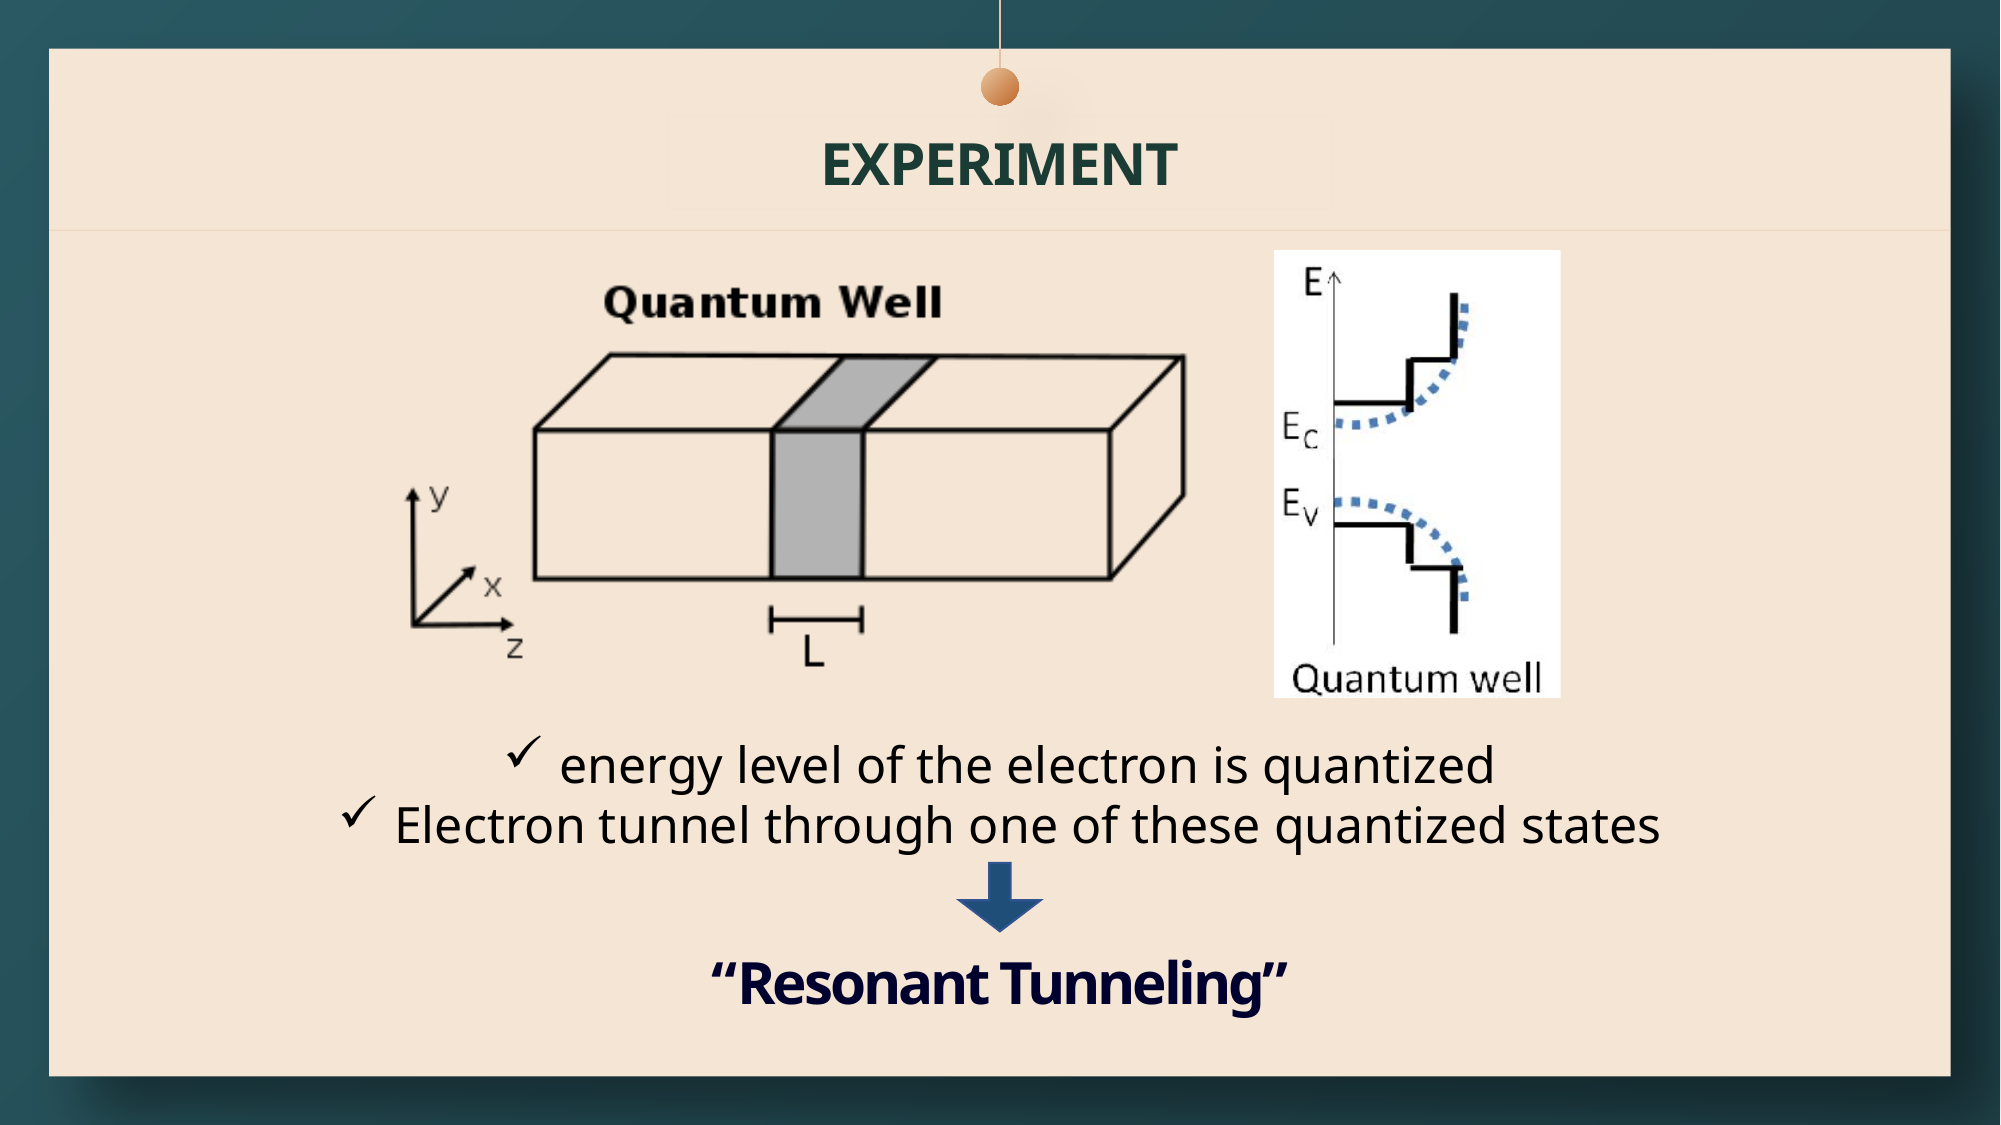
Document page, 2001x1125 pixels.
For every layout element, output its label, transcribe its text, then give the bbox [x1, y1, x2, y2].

picture [390, 261, 1234, 686]
text_box energy level of the electron is quantized Electron tunnel through one of these quantized states [323, 725, 1677, 861]
title EXPERIMENT [667, 115, 1333, 209]
text_box [956, 861, 1044, 933]
picture [1273, 250, 1561, 698]
text_box “Resonant Tunneling” [697, 938, 1303, 1024]
